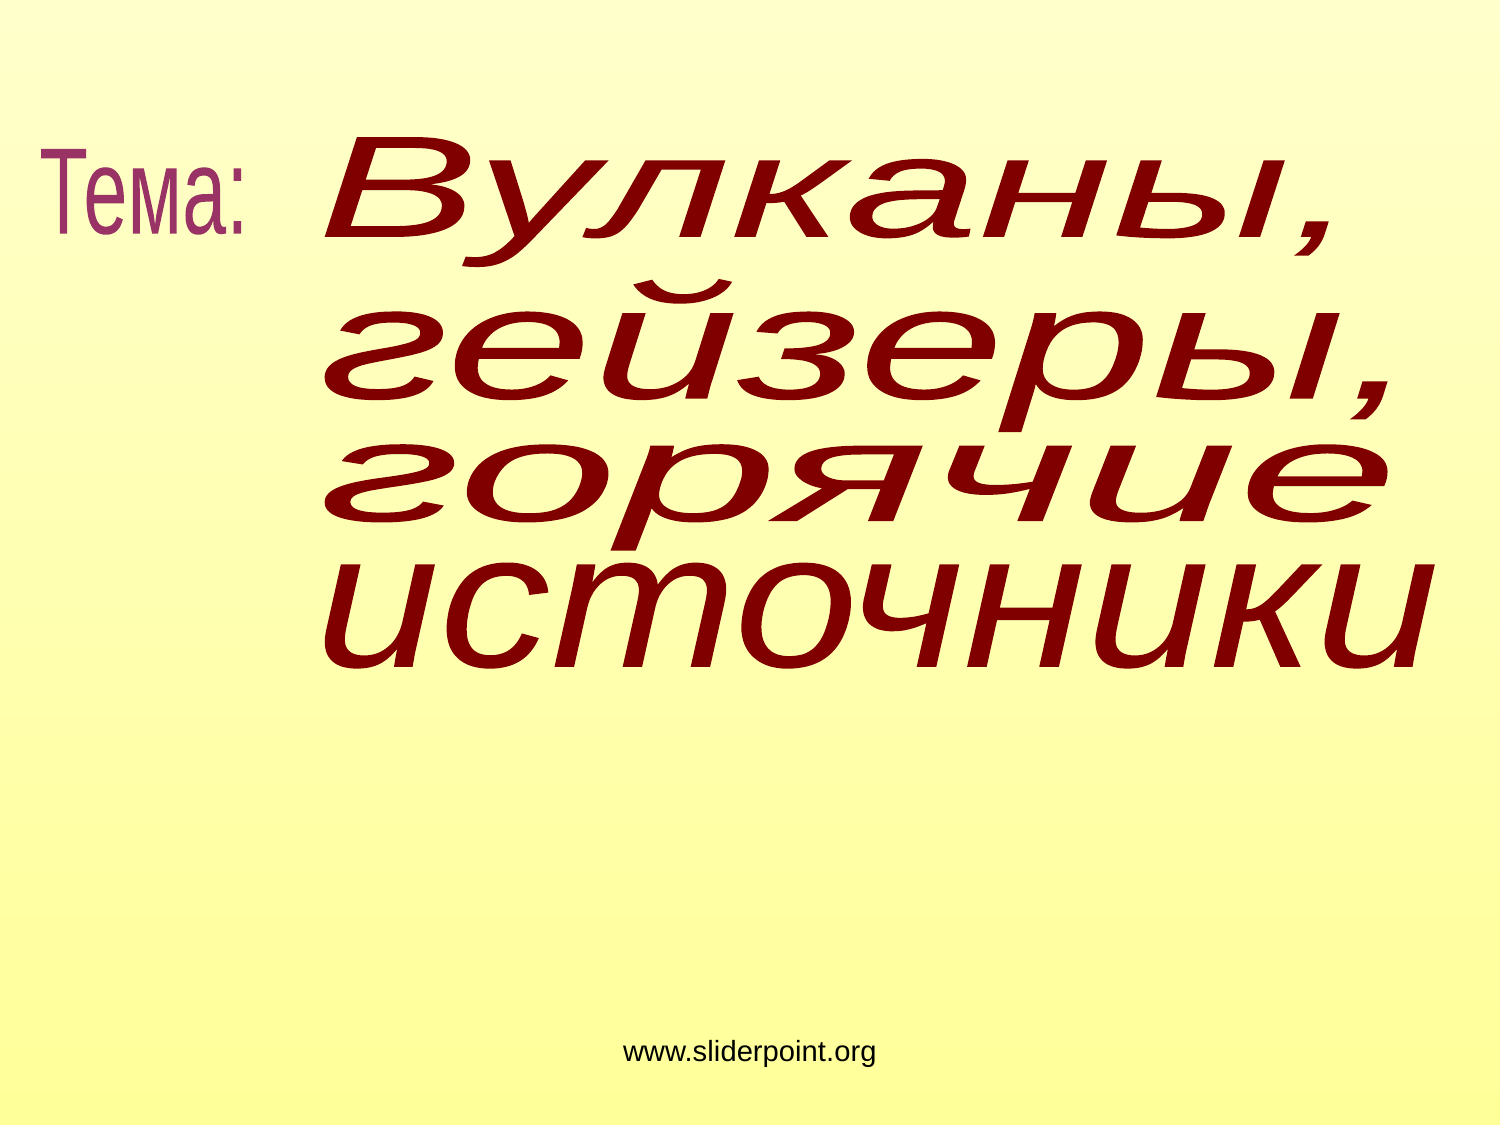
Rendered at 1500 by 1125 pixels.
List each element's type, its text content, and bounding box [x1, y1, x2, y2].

footer www.sliderpoint.org [512, 1024, 988, 1103]
